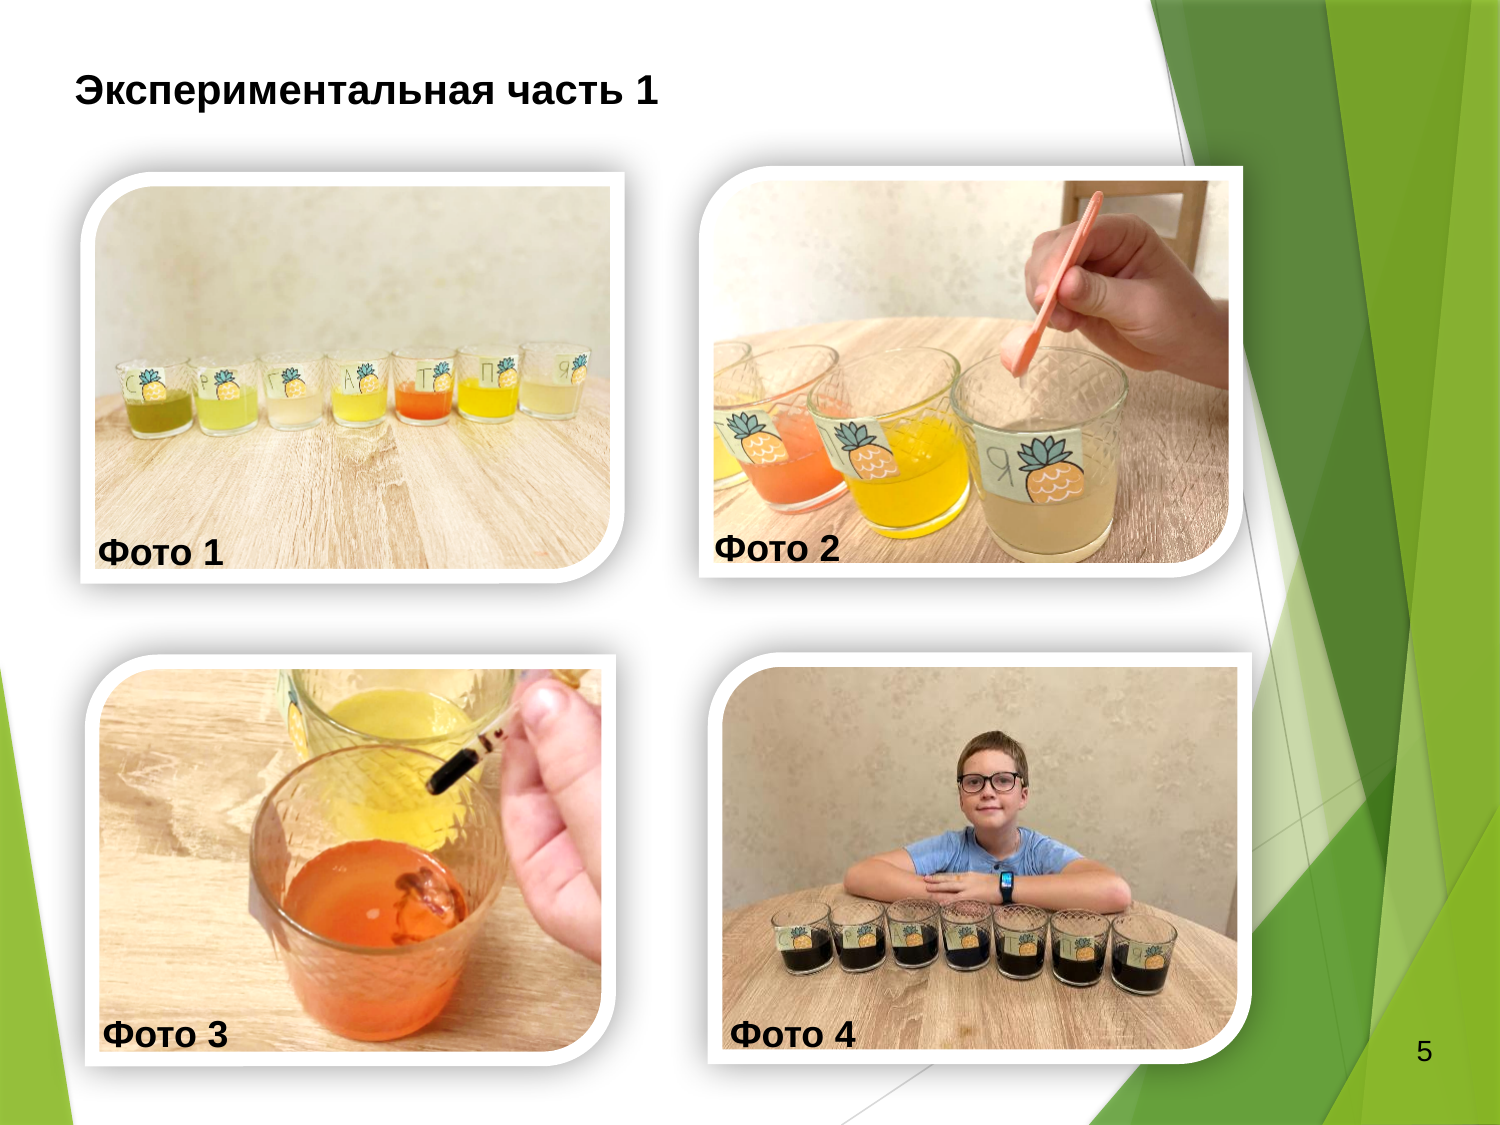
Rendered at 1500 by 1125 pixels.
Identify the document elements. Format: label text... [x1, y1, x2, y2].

picture [714, 659, 1246, 1058]
picture [705, 172, 1237, 571]
picture [87, 178, 618, 577]
text_box 5 [1363, 1019, 1448, 1080]
text_box Экспериментальная часть 1 [59, 55, 686, 121]
picture [91, 661, 610, 1060]
